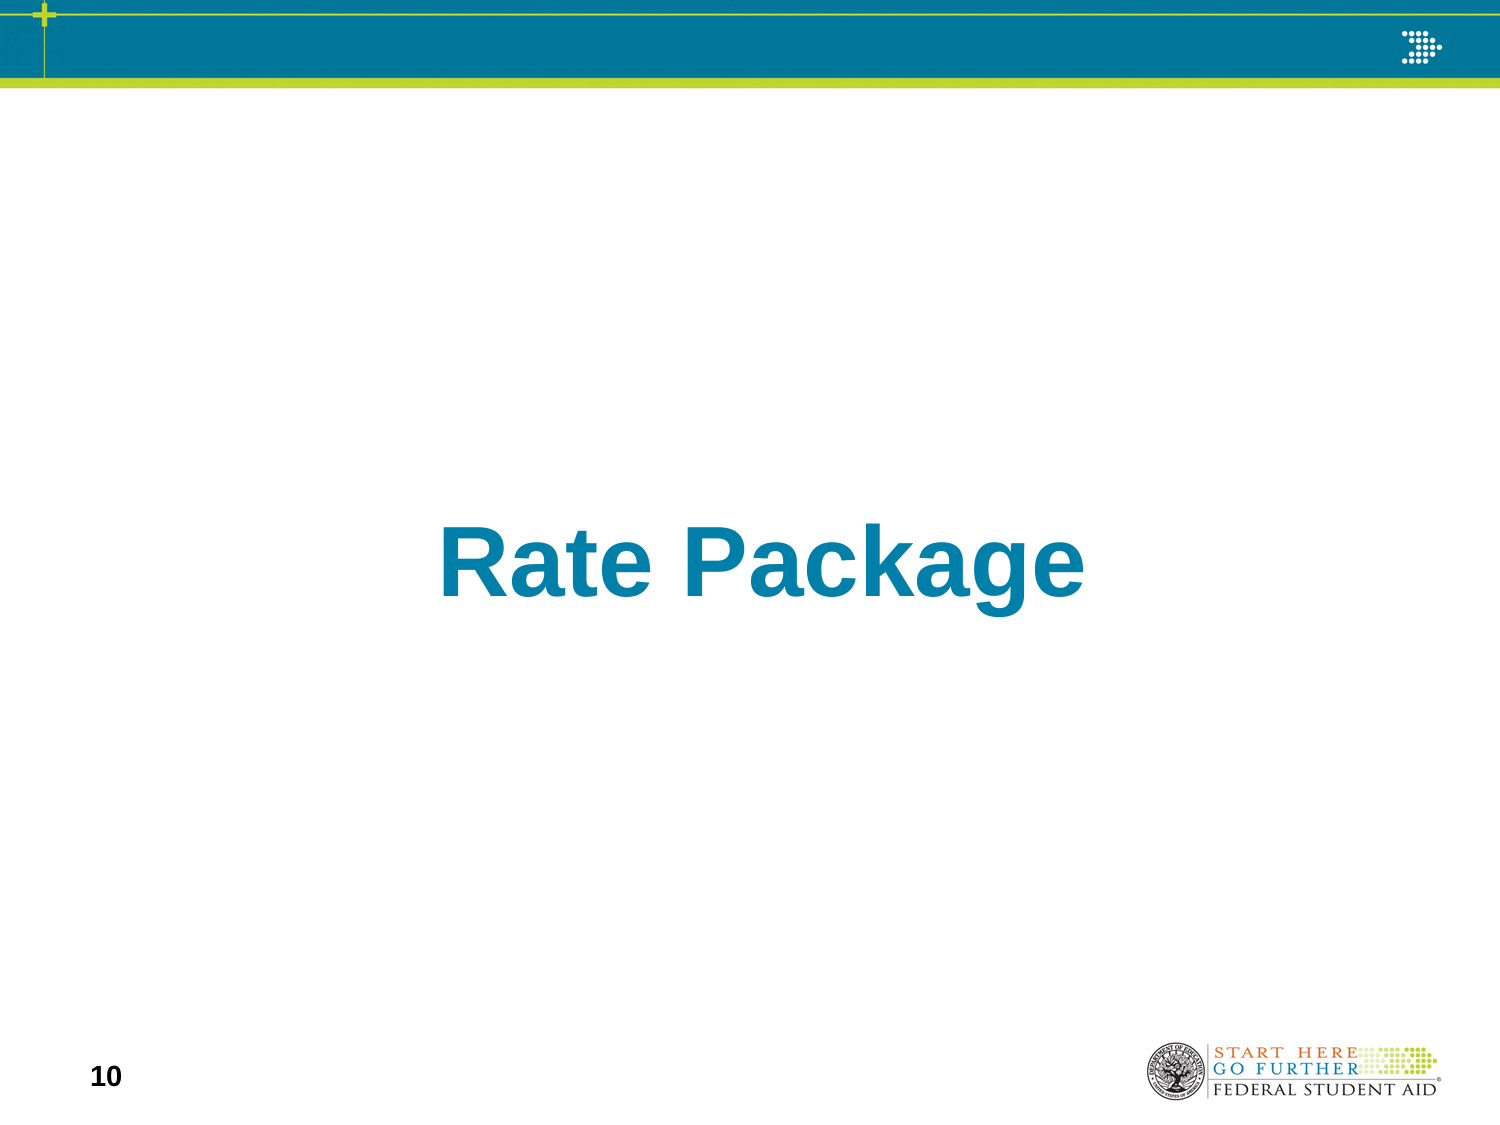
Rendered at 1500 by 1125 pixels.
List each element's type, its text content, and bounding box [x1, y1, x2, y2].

picture [0, 78, 1500, 1125]
slide_number 10 [74, 1049, 388, 1125]
picture [0, 3, 1500, 26]
title Rate Package [87, 462, 1438, 651]
picture [1424, 32, 1428, 42]
